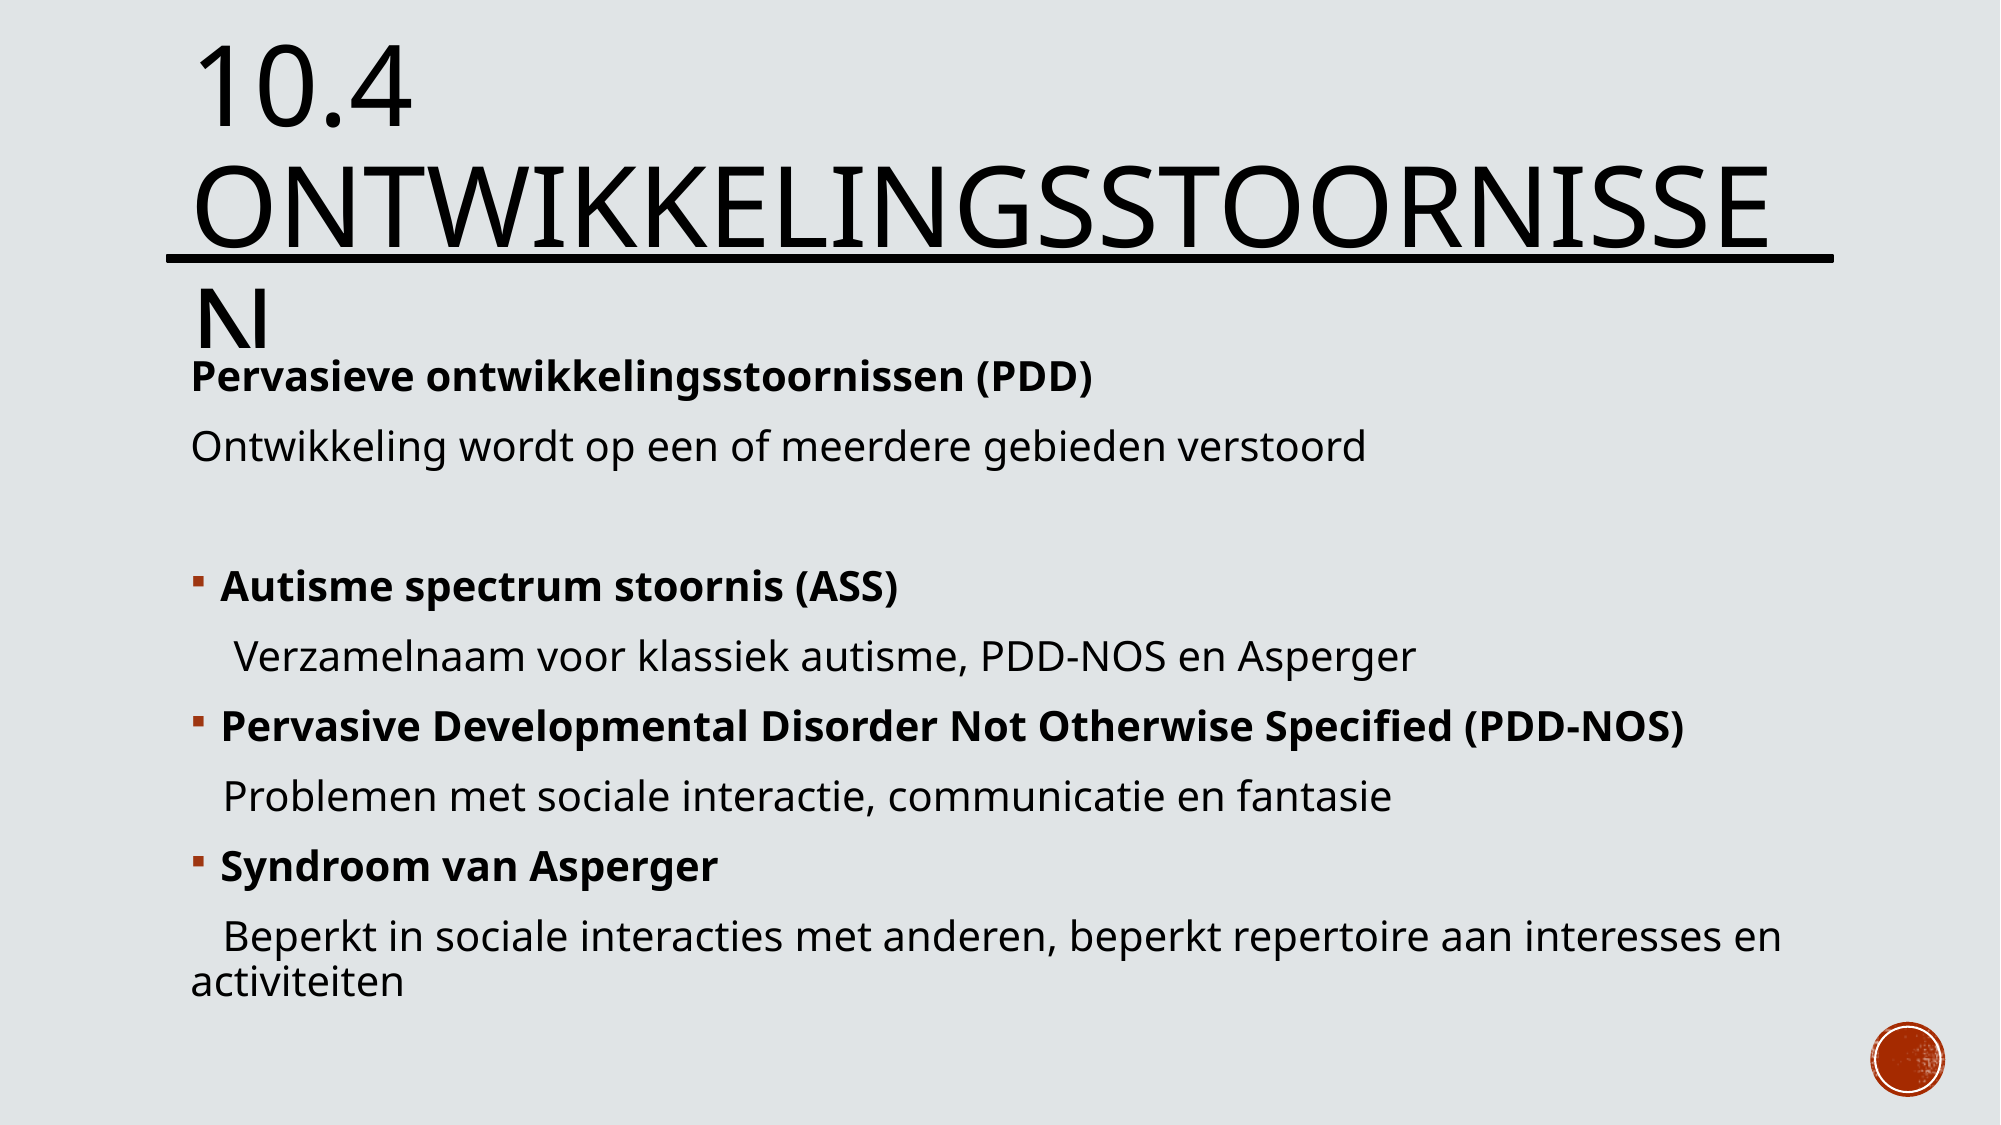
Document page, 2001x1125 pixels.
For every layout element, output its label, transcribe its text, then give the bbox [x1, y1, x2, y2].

title 10.4 ontwikkelingsstoornissen [175, 79, 1826, 254]
title 10.4 ontwikkelingsstoornissen [175, 263, 1826, 344]
list Pervasieve ontwikkelingsstoornissen (PDD) Ontwikkeling wordt op een of meerdere gebieden verstoord Autisme spectrum stoornis (ASS) Verzamelnaam voor klassiek autisme, PDD-NOS en Asperger Pervasive Developmental Disorder Not Otherwise Specified (PDD-NOS) Problemen met sociale interactie, communicatie en fantasie Syndroom van Asperger Beperkt in sociale interacties met anderen, beperkt repertoire aan interesses en activiteiten [175, 348, 1826, 1046]
text_box [166, 254, 1834, 263]
